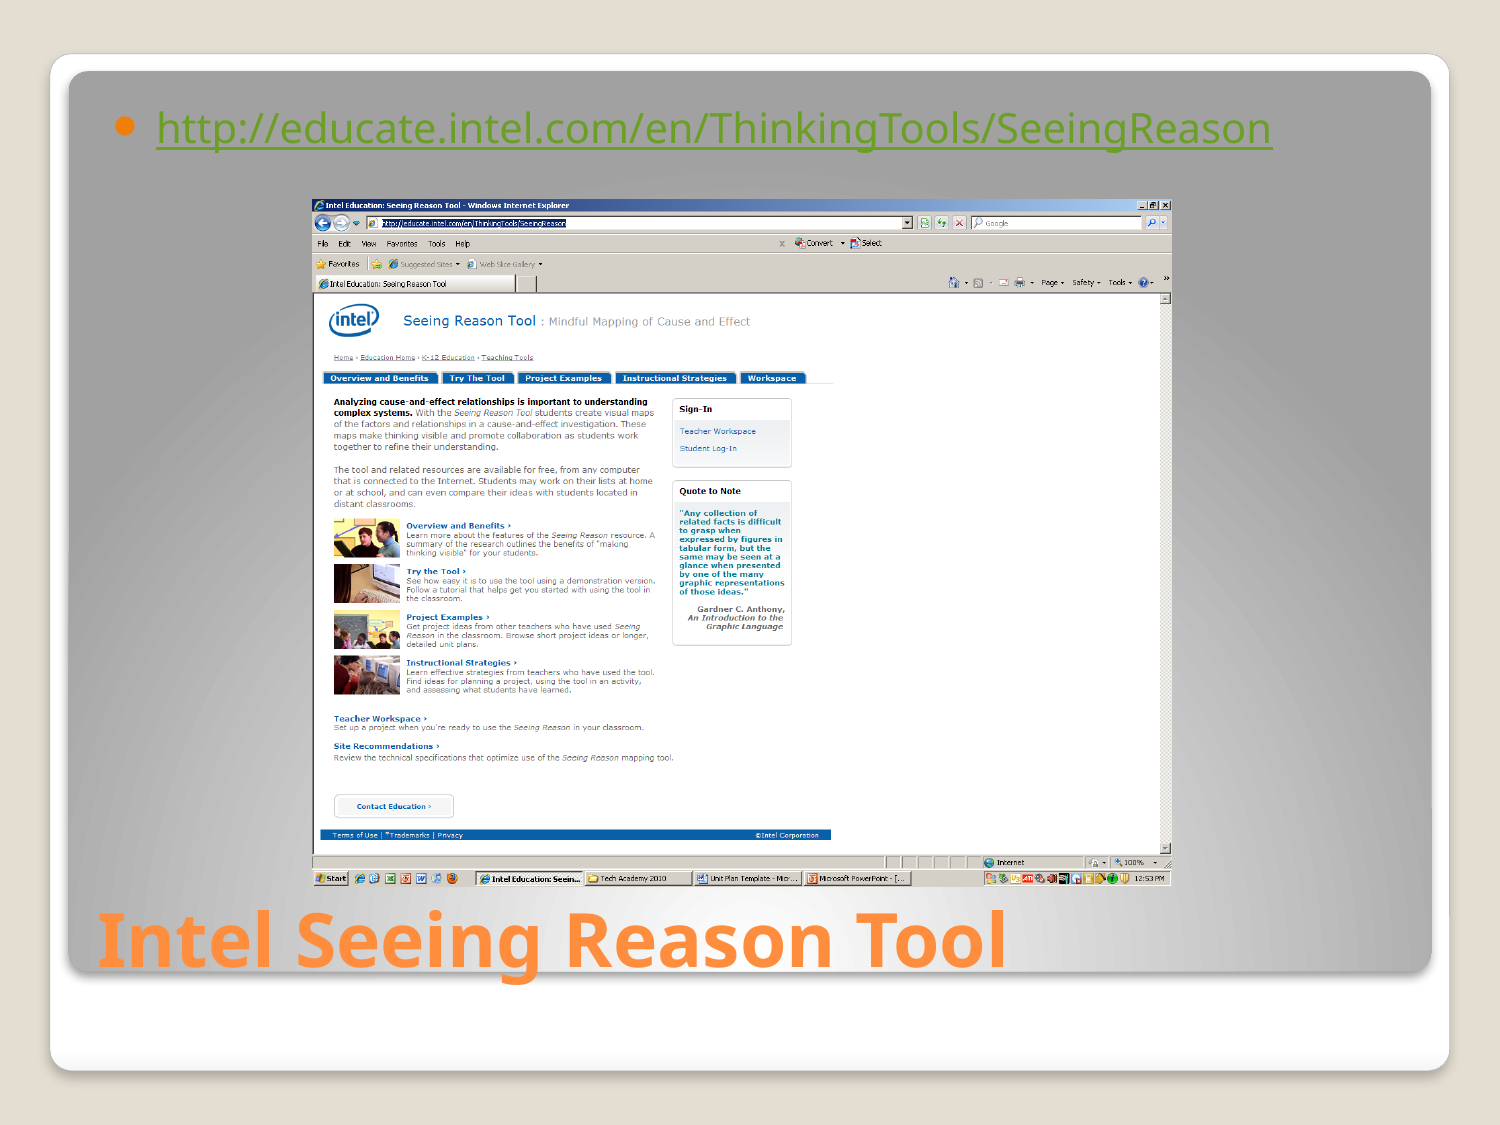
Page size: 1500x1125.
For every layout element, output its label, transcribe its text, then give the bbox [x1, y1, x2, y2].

picture [312, 199, 1172, 888]
list http://educate.intel.com/en/ThinkingTools/SeeingReason [82, 86, 1426, 775]
title Intel Seeing Reason Tool [82, 817, 1425, 991]
